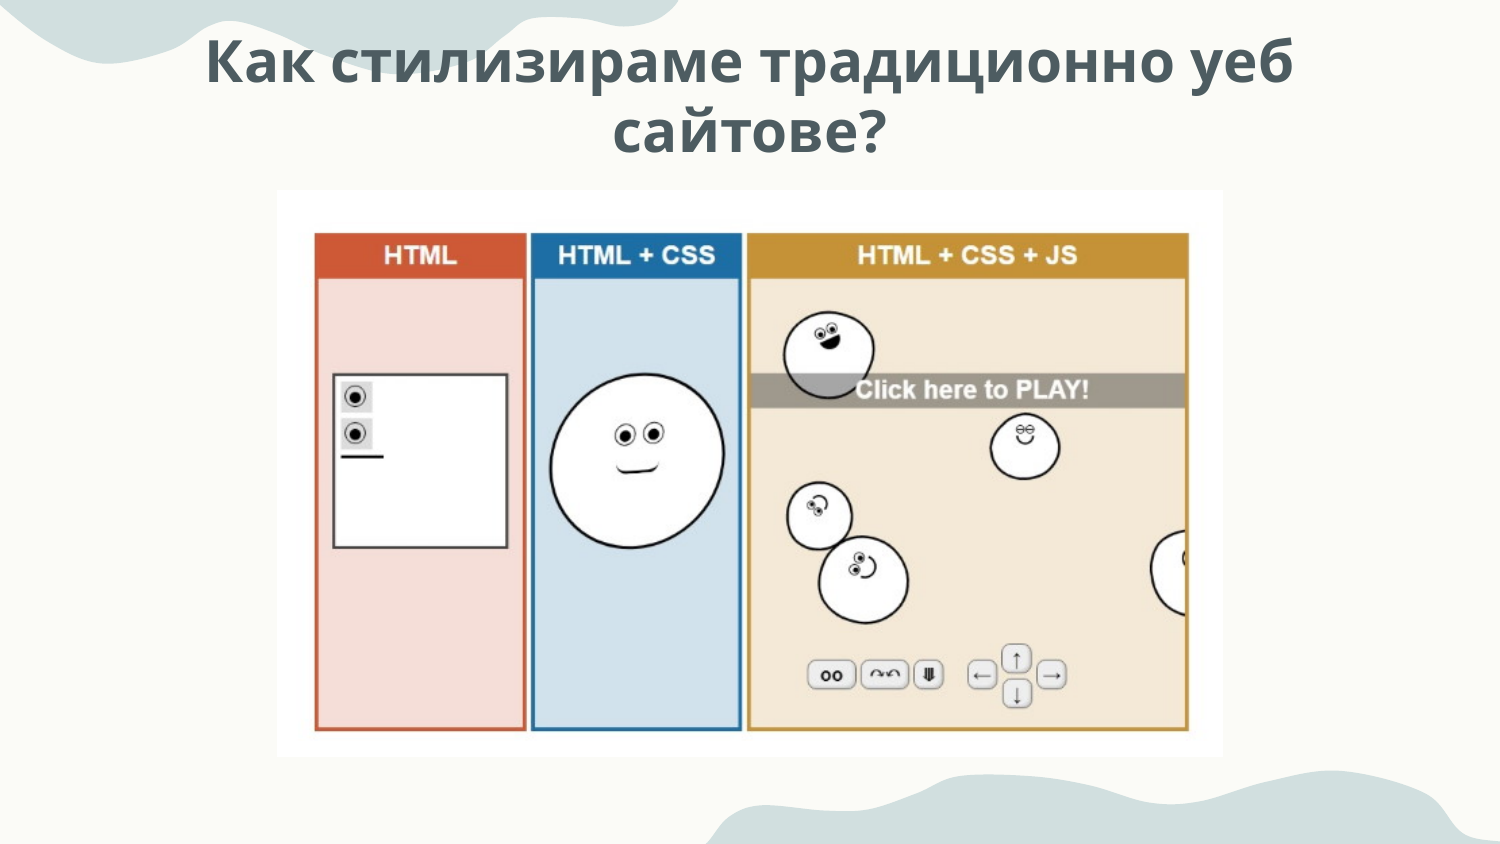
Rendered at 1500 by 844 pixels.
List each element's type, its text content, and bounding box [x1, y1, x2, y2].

title Как стилизираме традиционно уеб сайтове? [105, 86, 1396, 180]
picture [276, 189, 1223, 757]
